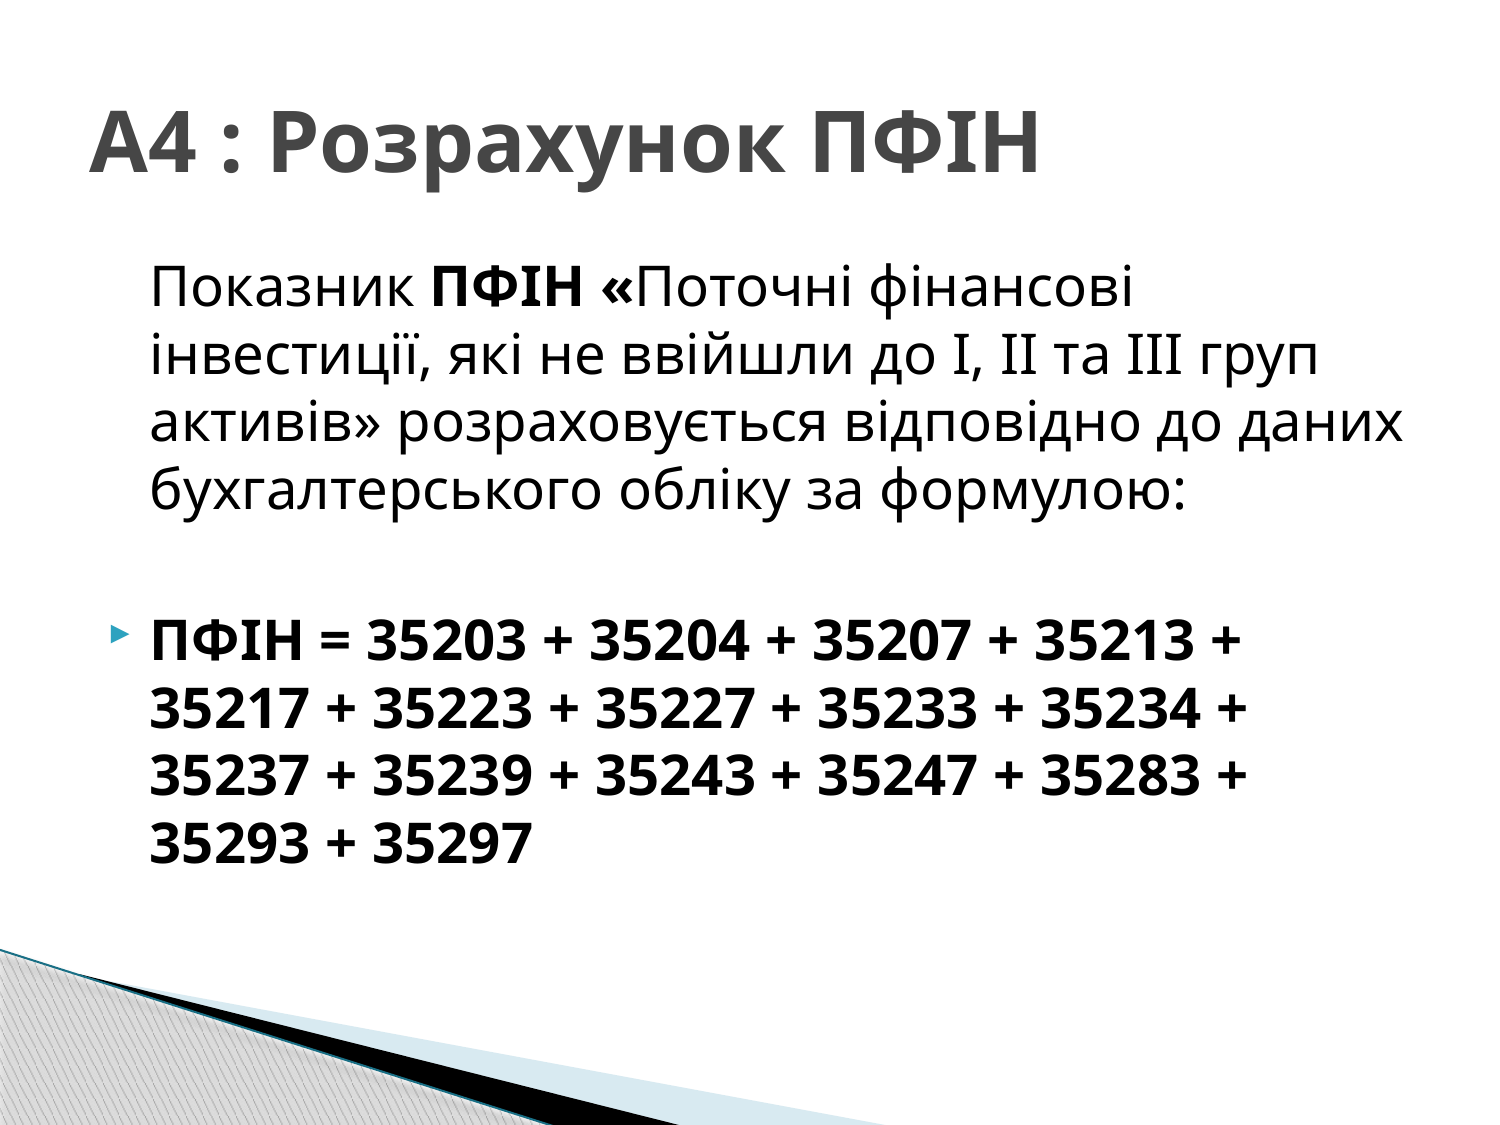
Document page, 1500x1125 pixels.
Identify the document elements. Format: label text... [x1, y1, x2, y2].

title А4 : Розрахунок ПФІН [75, 45, 1425, 233]
list Показник ПФІН «Поточні фінансові інвестиції, які не ввійшли до I, II та III груп активів» розраховується відповідно до даних бухгалтерського обліку за формулою: ПФІН = 35203 + 35204 + 35207 + 35213 + 35217 + 35223 + 35227 + 35233 + 35234 + 35237 + 35239 + 35243 + 35247 + 35283 + 35293 + 35297 [75, 243, 1425, 986]
